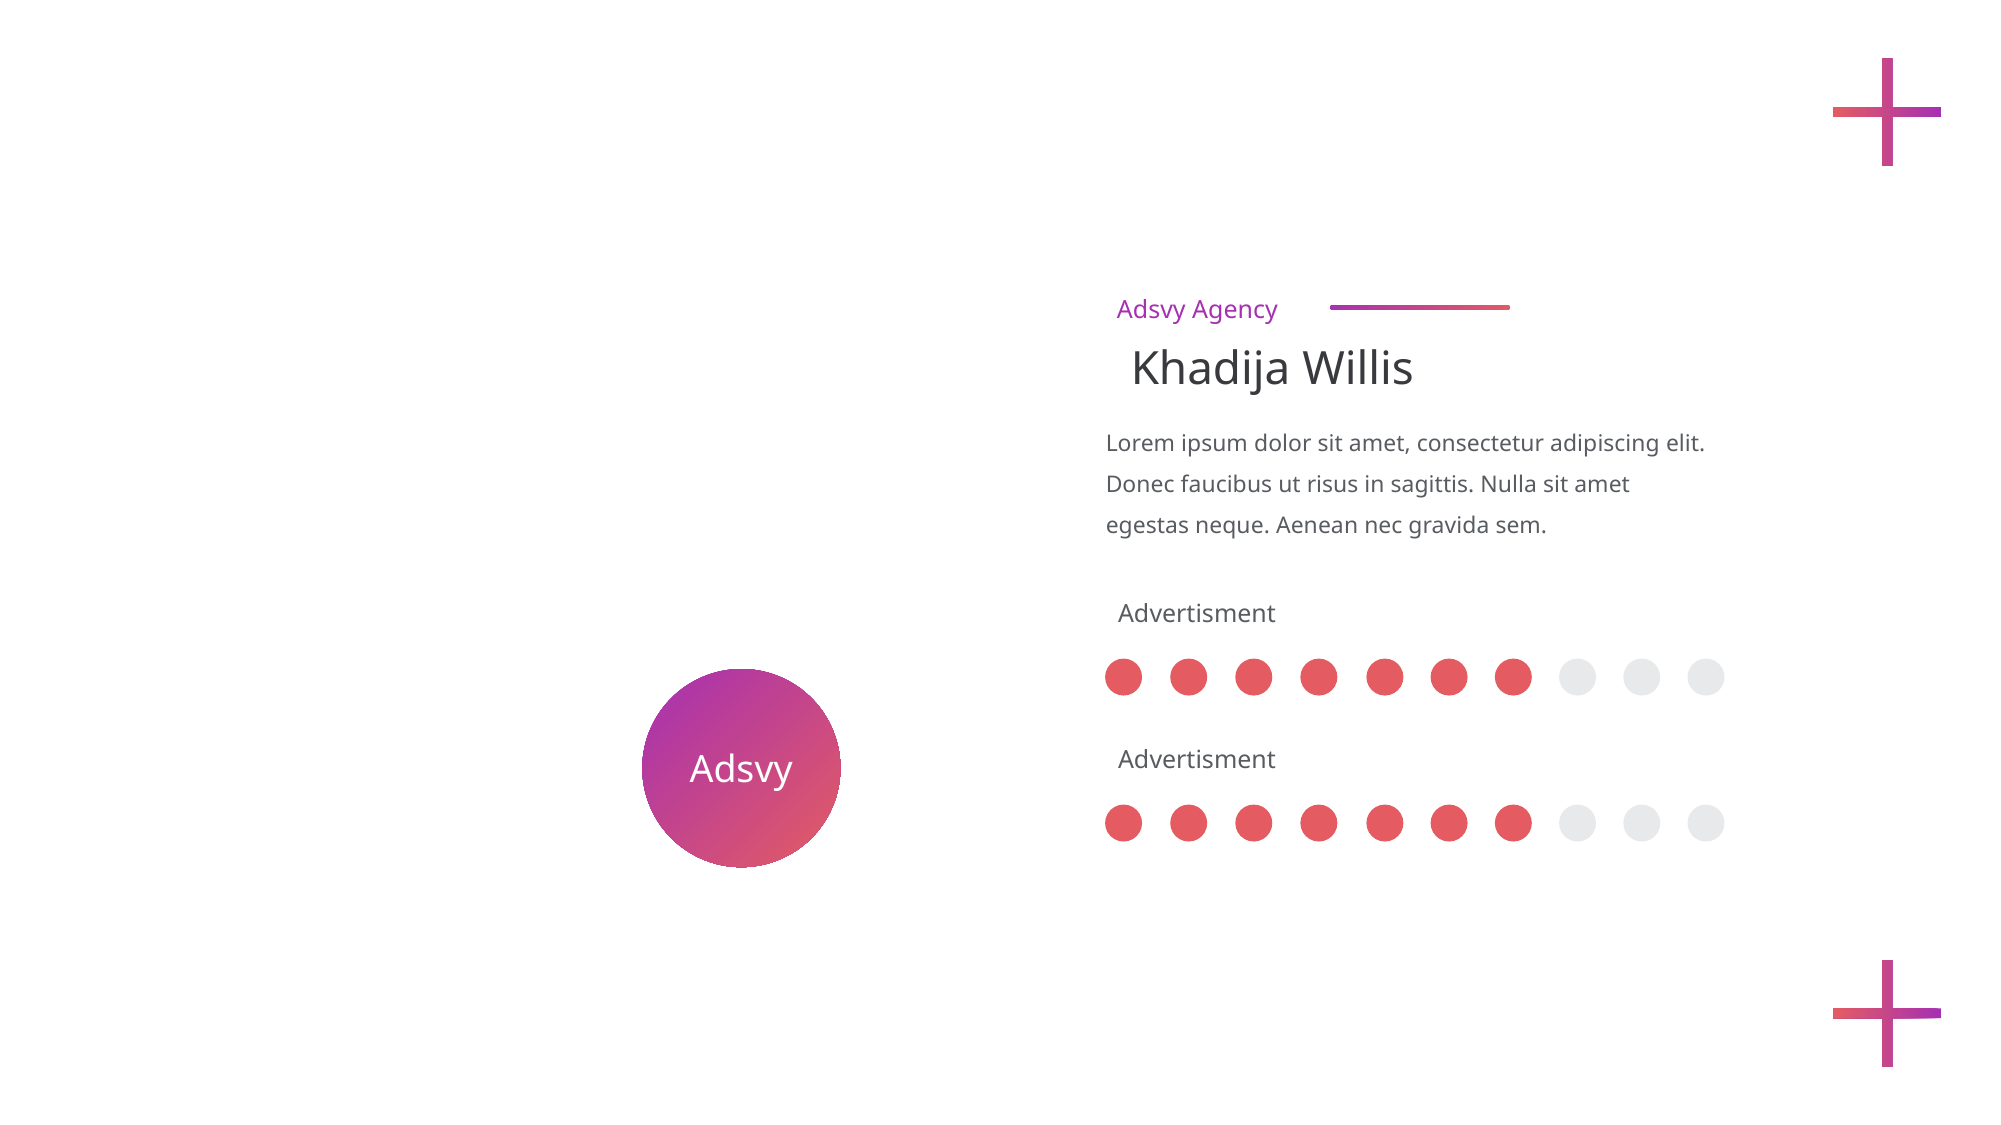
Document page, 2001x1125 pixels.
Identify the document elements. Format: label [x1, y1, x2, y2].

picture [116, 149, 944, 976]
text_box [1832, 959, 1942, 1068]
text_box [1087, 285, 1725, 842]
text_box [1832, 57, 1942, 167]
text_box [642, 669, 841, 868]
